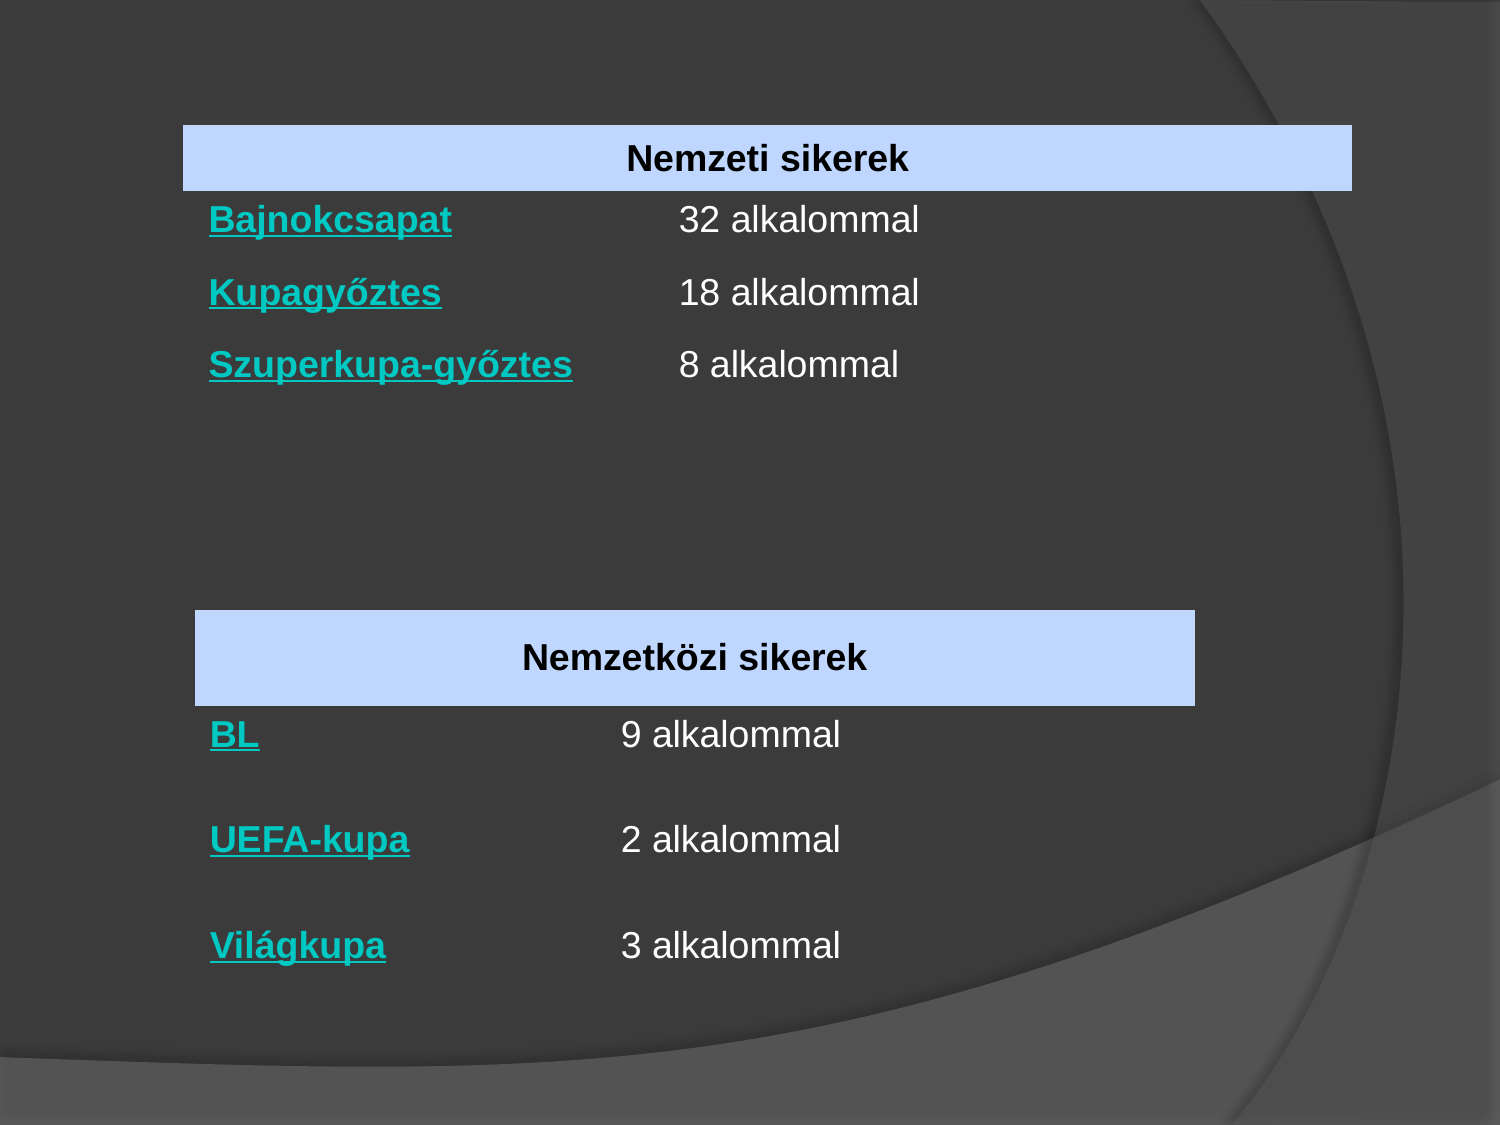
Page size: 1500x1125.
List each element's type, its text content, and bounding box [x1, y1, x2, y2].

table_cell 2 alkalommal [606, 811, 1195, 917]
table_cell Kupagyőztes [183, 264, 664, 336]
table_cell Bajnokcsapat [183, 191, 664, 264]
table_cell 18 alkalommal [664, 264, 1352, 336]
table_header Nemzeti sikerek [183, 125, 1352, 191]
table_cell Világkupa [195, 917, 606, 1023]
table_cell 8 alkalommal [664, 336, 1352, 409]
table_cell UEFA-kupa [195, 811, 606, 917]
table_cell 3 alkalommal [606, 917, 1195, 1023]
table_header Nemzetközi sikerek [195, 610, 1195, 706]
table_cell BL [195, 706, 606, 811]
table_cell 9 alkalommal [606, 706, 1195, 811]
table_cell 32 alkalommal [664, 191, 1352, 264]
table_cell Szuperkupa-győztes [183, 336, 664, 409]
